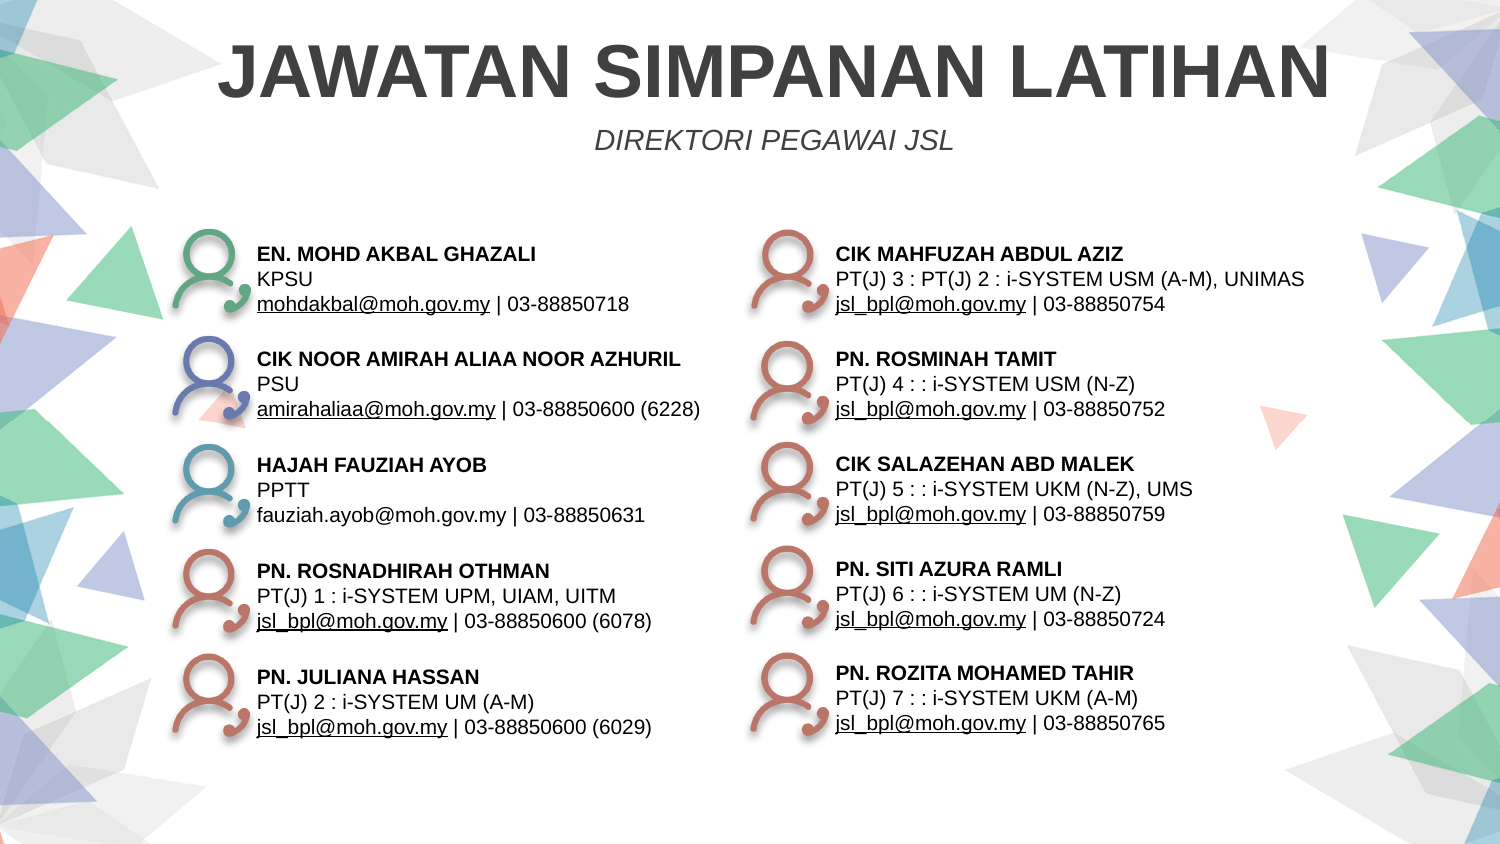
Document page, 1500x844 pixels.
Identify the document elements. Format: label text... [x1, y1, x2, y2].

text_box CIK NOOR AMIRAH ALIAA NOOR AZHURIL PSU amirahaliaa@moh.gov.my | 03-88850600 (6228) [269, 338, 727, 428]
text_box PN. JULIANA HASSAN PT(J) 2 : i-SYSTEM UM (A-M) jsl_bpl@moh.gov.my | 03-88850600 (6029) [268, 655, 691, 746]
picture [0, 0, 1500, 844]
text_box DIREKTORI PEGAWAI JSL [24, 114, 1500, 162]
text_box JAWATAN SIMPANAN LATIHAN [24, 20, 1500, 114]
text_box EN. MOHD AKBAL GHAZALI KPSU mohdakbal@moh.gov.my | 03-88850718 [269, 232, 656, 323]
text_box PN. ROSMINAH TAMIT PT(J) 4 : : i-SYSTEM USM (N-Z) jsl_bpl@moh.gov.my | 03-88850752 [846, 338, 1235, 428]
text_box HAJAH FAUZIAH AYOB PPTT fauziah.ayob@moh.gov.my | 03-88850631 [269, 444, 668, 534]
text_box CIK SALAZEHAN ABD MALEK PT(J) 5 : : i-SYSTEM UKM (N-Z), UMS jsl_bpl@moh.gov.my | 03-88850759 [847, 443, 1235, 533]
text_box PN. SITI AZURA RAMLI PT(J) 6 : : i-SYSTEM UM (N-Z) jsl_bpl@moh.gov.my | 03-88850724 [846, 547, 1235, 638]
text_box PN. ROSNADHIRAH OTHMAN PT(J) 1 : i-SYSTEM UPM, UIAM, UITM jsl_bpl@moh.gov.my | 03-88850600 (6078) [269, 549, 691, 640]
text_box CIK MAHFUZAH ABDUL AZIZ PT(J) 3 : PT(J) 2 : i-SYSTEM USM (A-M), UNIMAS jsl_bpl@moh.gov.my | 03-88850754 [848, 232, 1341, 323]
text_box PN. ROZITA MOHAMED TAHIR PT(J) 7 : : i-SYSTEM UKM (A-M) jsl_bpl@moh.gov.my | 03-88850765 [846, 652, 1235, 743]
